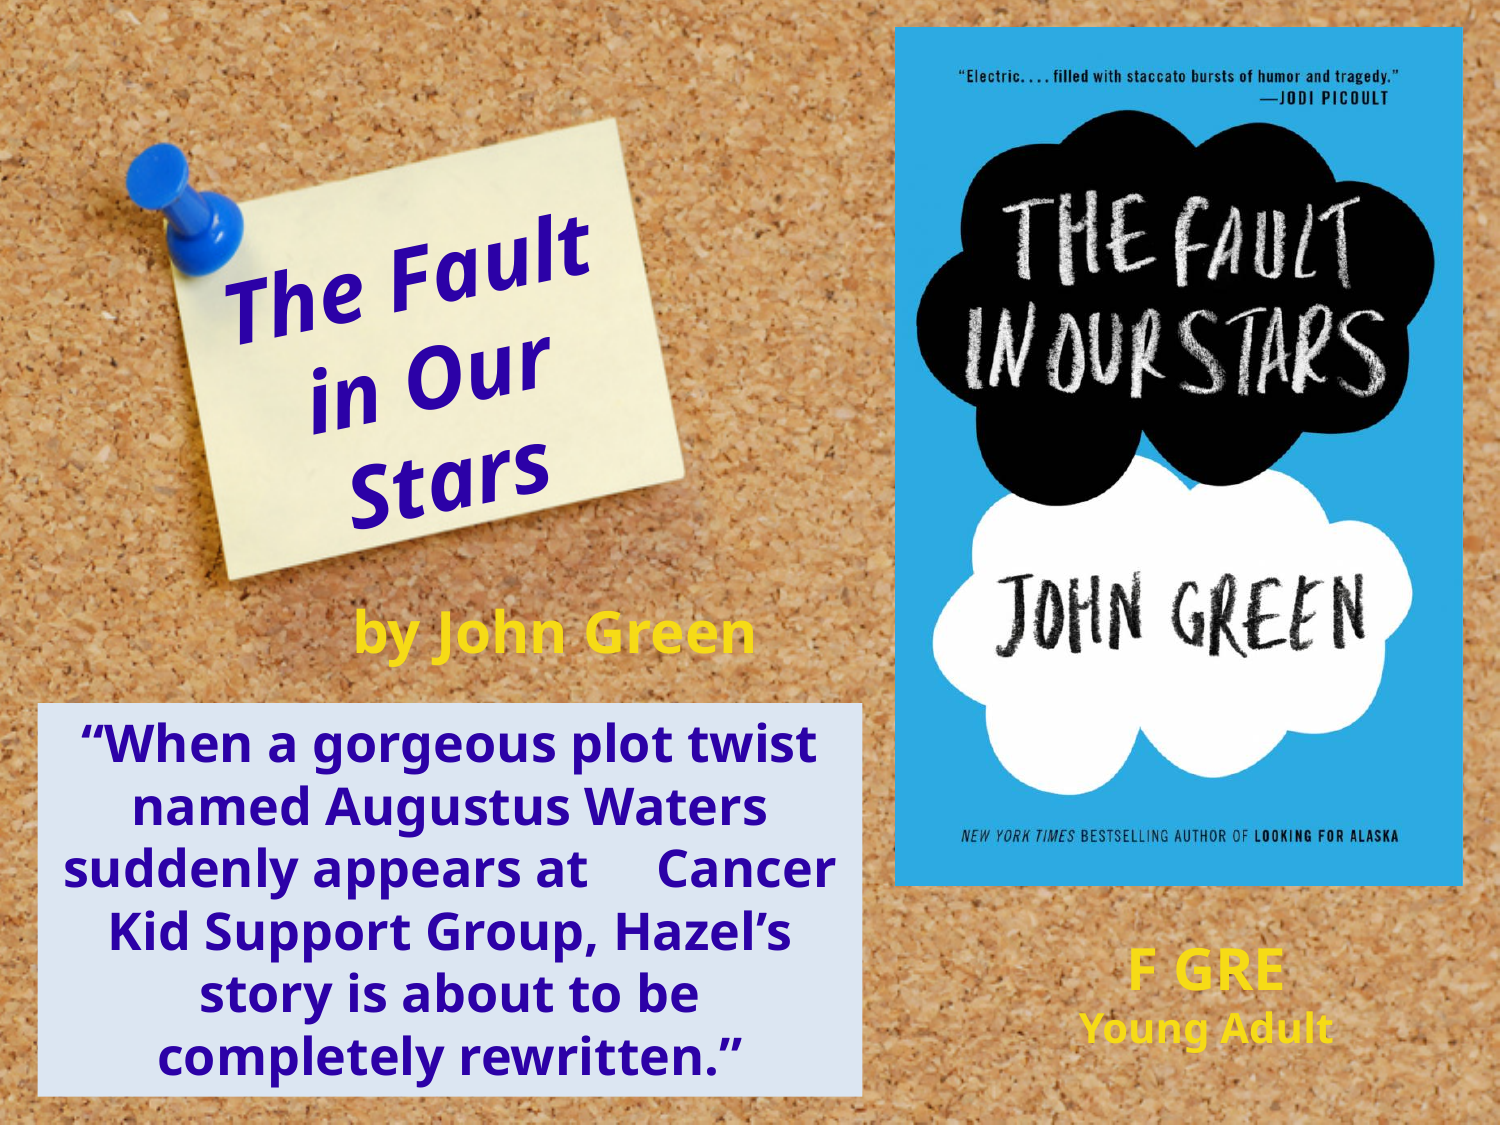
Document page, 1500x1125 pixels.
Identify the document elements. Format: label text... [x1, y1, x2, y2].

text_box F GRE Young Adult [1037, 924, 1375, 1060]
list “When a gorgeous plot twist named Augustus Waters suddenly appears at Cancer Kid Support Group, Hazel’s story is about to be completely rewritten.” [37, 703, 863, 1097]
text_box by John Green [337, 587, 889, 743]
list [894, 27, 1463, 886]
title The Fault in Our Stars [166, 164, 688, 588]
picture [0, 0, 1500, 1125]
